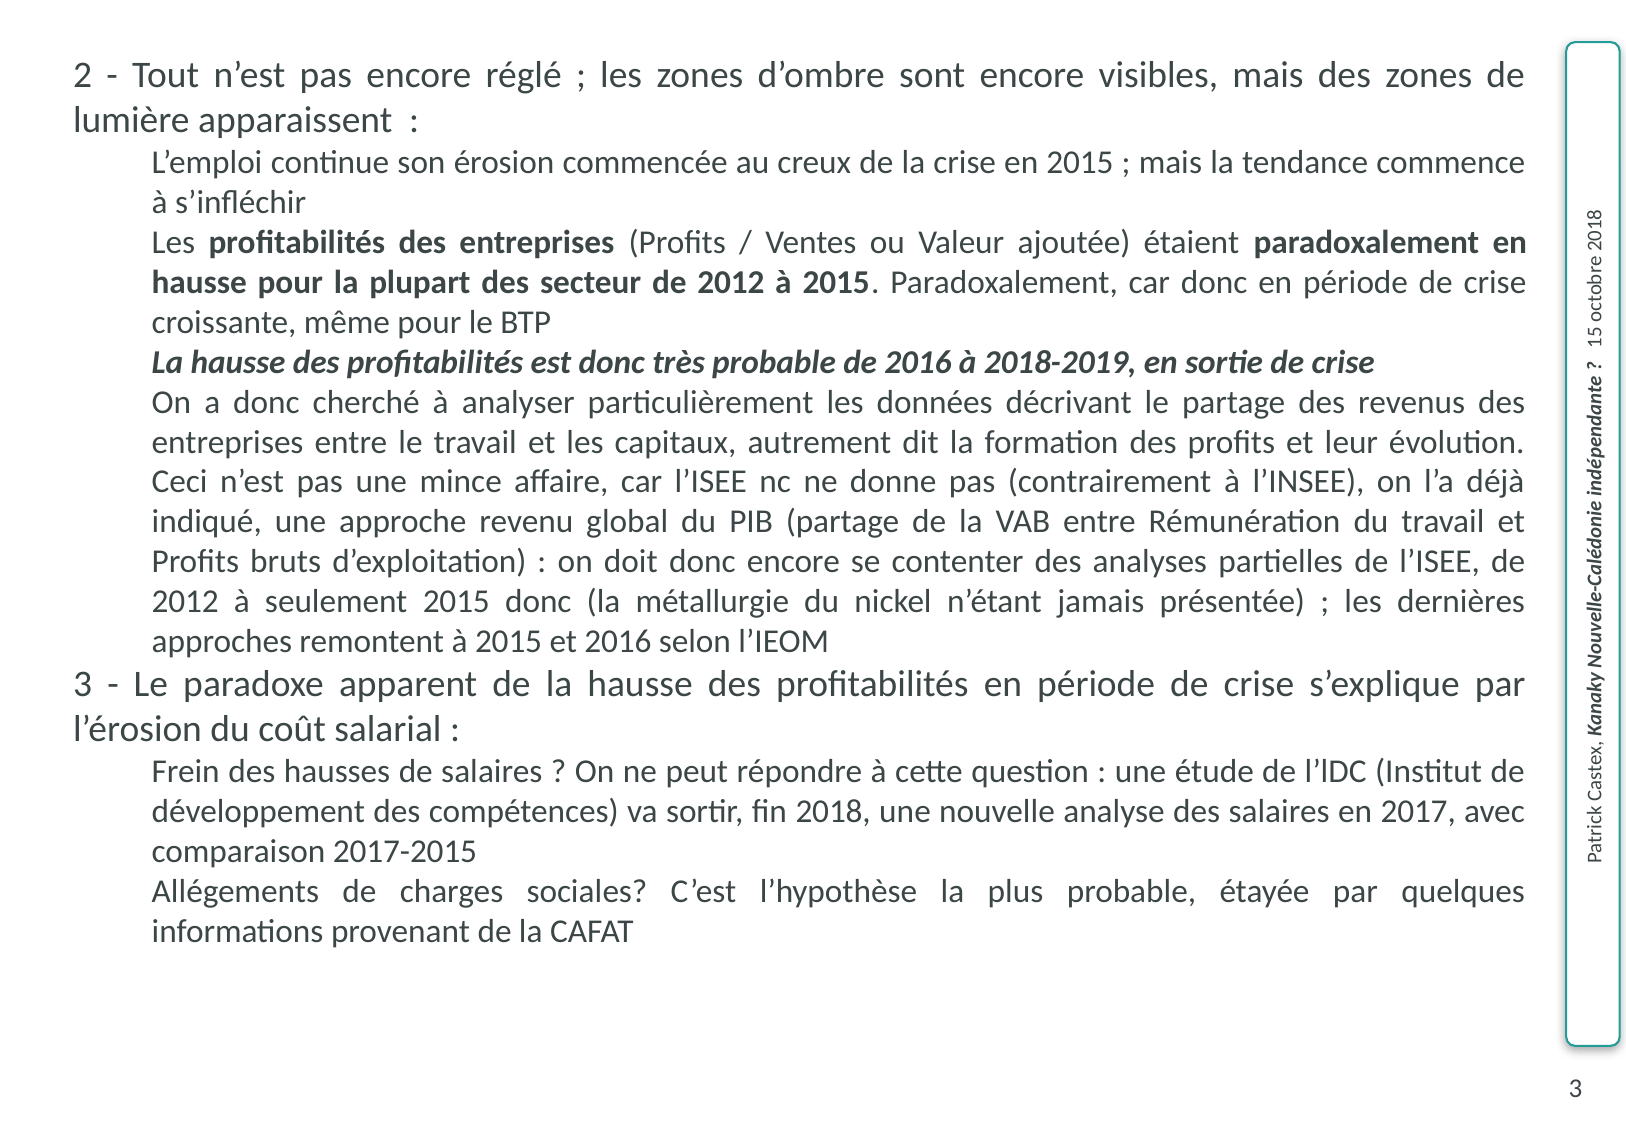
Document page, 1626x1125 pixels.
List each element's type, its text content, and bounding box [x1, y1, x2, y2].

list 2 - Tout n’est pas encore réglé ; les zones d’ombre sont encore visibles, mais des zones de lumière apparaissent : L’emploi continue son érosion commencée au creux de la crise en 2015 ; mais la tendance commence à s’infléchir Les profitabilités des entreprises (Profits / Ventes ou Valeur ajoutée) étaient paradoxalement en hausse pour la plupart des secteur de 2012 à 2015. Paradoxalement, car donc en période de crise croissante, même pour le BTP La hausse des profitabilités est donc très probable de 2016 à 2018-2019, en sortie de crise On a donc cherché à analyser particulièrement les données décrivant le partage des revenus des entreprises entre le travail et les capitaux, autrement dit la formation des profits et leur évolution. Ceci n’est pas une mince affaire, car l’ISEE nc ne donne pas (contrairement à l’INSEE), on l’a déjà indiqué, une approche revenu global du PIB (partage de la VAB entre Rémunération du travail et Profits bruts d’exploitation) : on doit donc encore se contenter des analyses partielles de l’ISEE, de 2012 à seulement 2015 donc (la métallurgie du nickel n’étant jamais présentée) ; les dernières approches remontent à 2015 et 2016 selon l’IEOM 3 - Le paradoxe apparent de la hausse des profitabilités en période de crise s’explique par l’érosion du coût salarial : Frein des hausses de salaires ? On ne peut répondre à cette question : une étude de l’lDC (Institut de développement des compétences) va sortir, fin 2018, une nouvelle analyse des salaires en 2017, avec comparaison 2017-2015 Allégements de charges sociales? C’est l’hypothèse la plus probable, étayée par quelques informations provenant de la CAFAT 4 - Deux branches offrent un profil particulier : - Le BTP semble loin de sortir de sa crise ; la conjoncture du premier semestre 2018 et les perspectives annuelles sont plus que moroses. - Le nickel, au contraire, sort de la torpeur des cours effondrés : les productions et exportations qui n’étaient portées que par le boom des quantités depuis 2009 (tant dans la mine que dans la métallurgie, avec les deux nouvelles usines), sont maintenant dopées (et depuis 2017) par la reprise des prix de vente, tout en continuant la hausse des quantités produites. Bref, ce secteur va redevenir, paur un nouveau cycle, la locomotive de l’économie du Caillou ; cette locaomotive devrait fonctionner à plein régime à partir de 2019. eee [58, 42, 1543, 1088]
